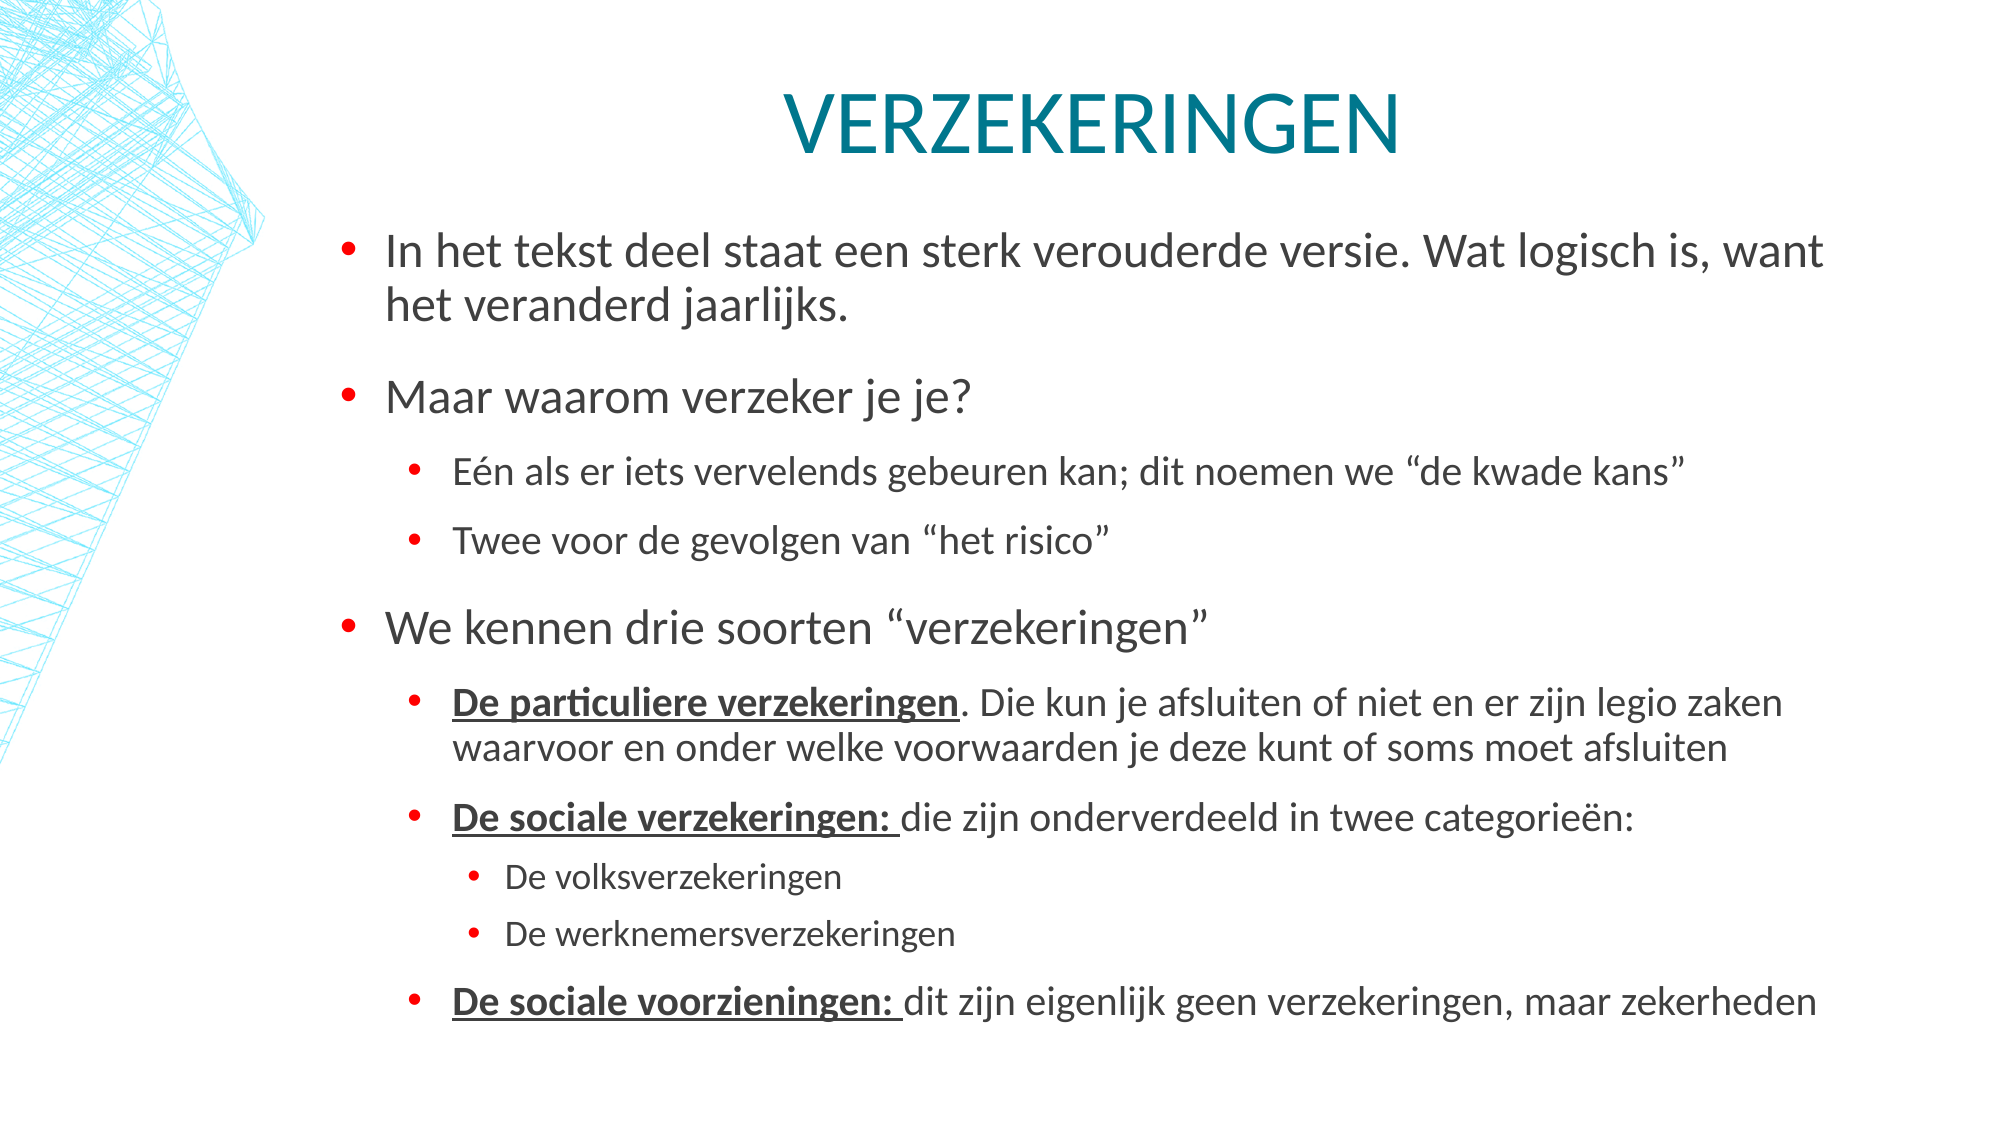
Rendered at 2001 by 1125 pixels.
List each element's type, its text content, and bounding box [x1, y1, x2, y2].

title verzekeringen [324, 62, 1863, 180]
list In het tekst deel staat een sterk verouderde versie. Wat logisch is, want het veranderd jaarlijks. Maar waarom verzeker je je? Eén als er iets vervelends gebeuren kan; dit noemen we “de kwade kans” Twee voor de gevolgen van “het risico” We kennen drie soorten “verzekeringen” De particuliere verzekeringen. Die kun je afsluiten of niet en er zijn legio zaken waarvoor en onder welke voorwaarden je deze kunt of soms moet afsluiten De sociale verzekeringen: die zijn onderverdeeld in twee categorieën: De volksverzekeringen De werknemersverzekeringen De sociale voorzieningen: dit zijn eigenlijk geen verzekeringen, maar zekerheden [324, 217, 1863, 1062]
picture [0, 0, 2001, 1125]
